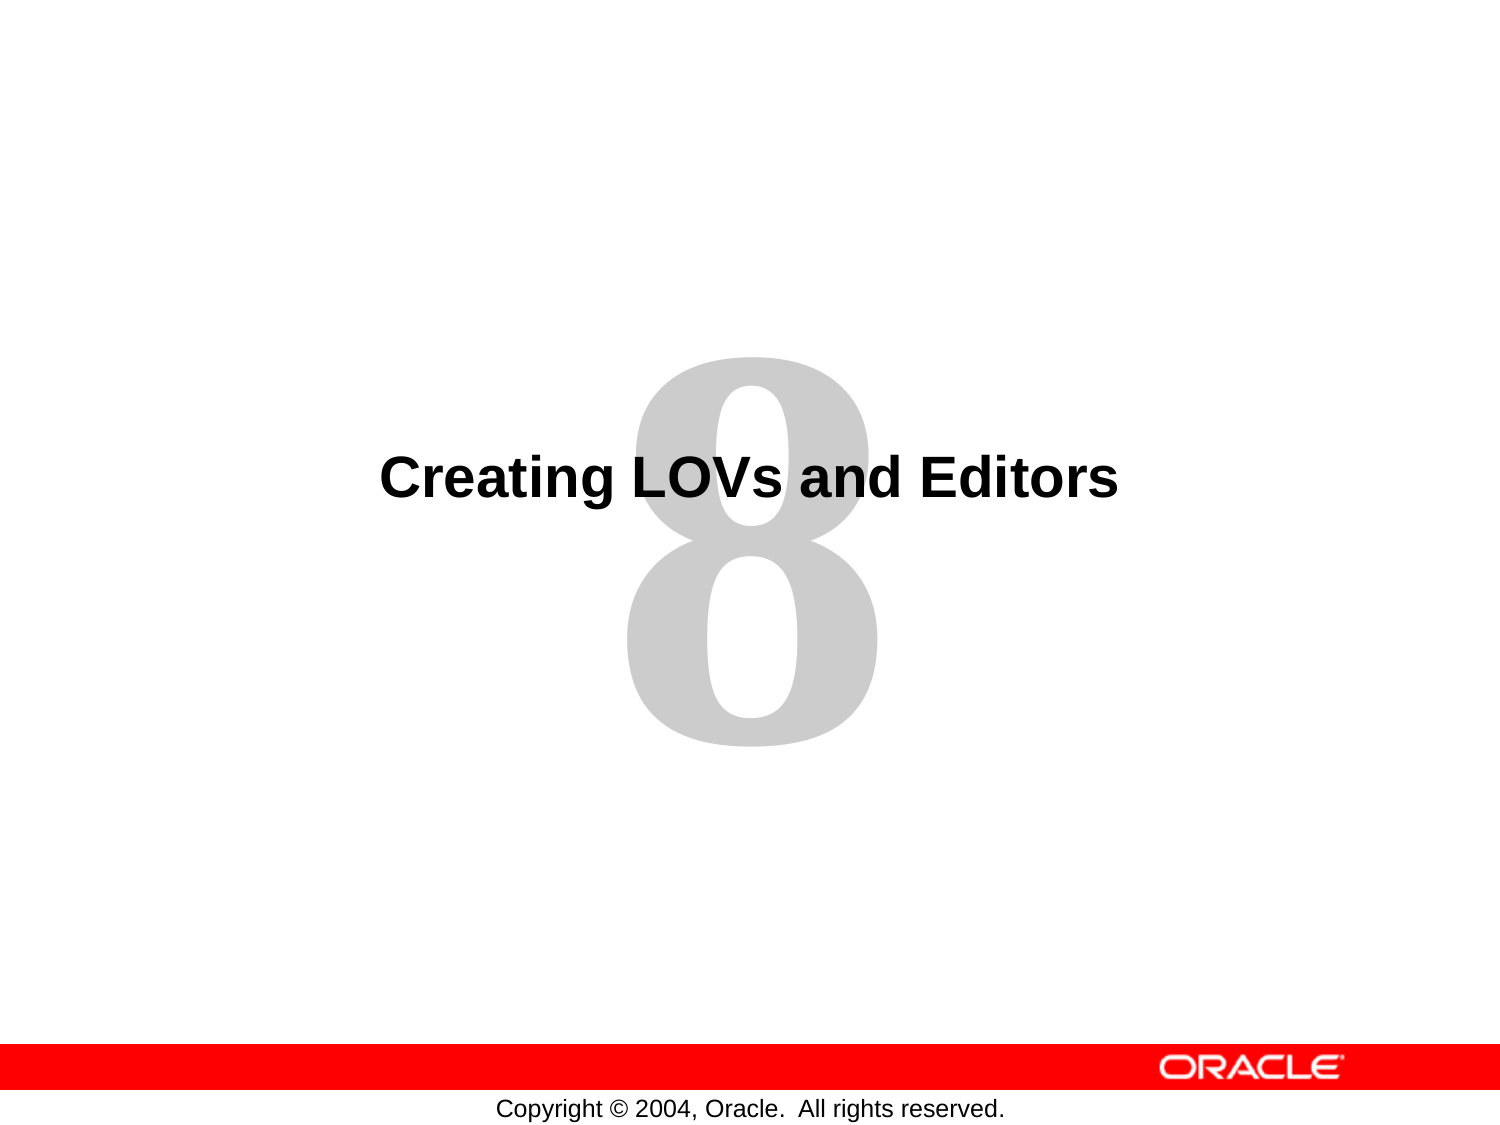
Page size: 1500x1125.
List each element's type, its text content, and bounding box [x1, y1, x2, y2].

title Creating LOVs and Editors [149, 437, 1351, 632]
